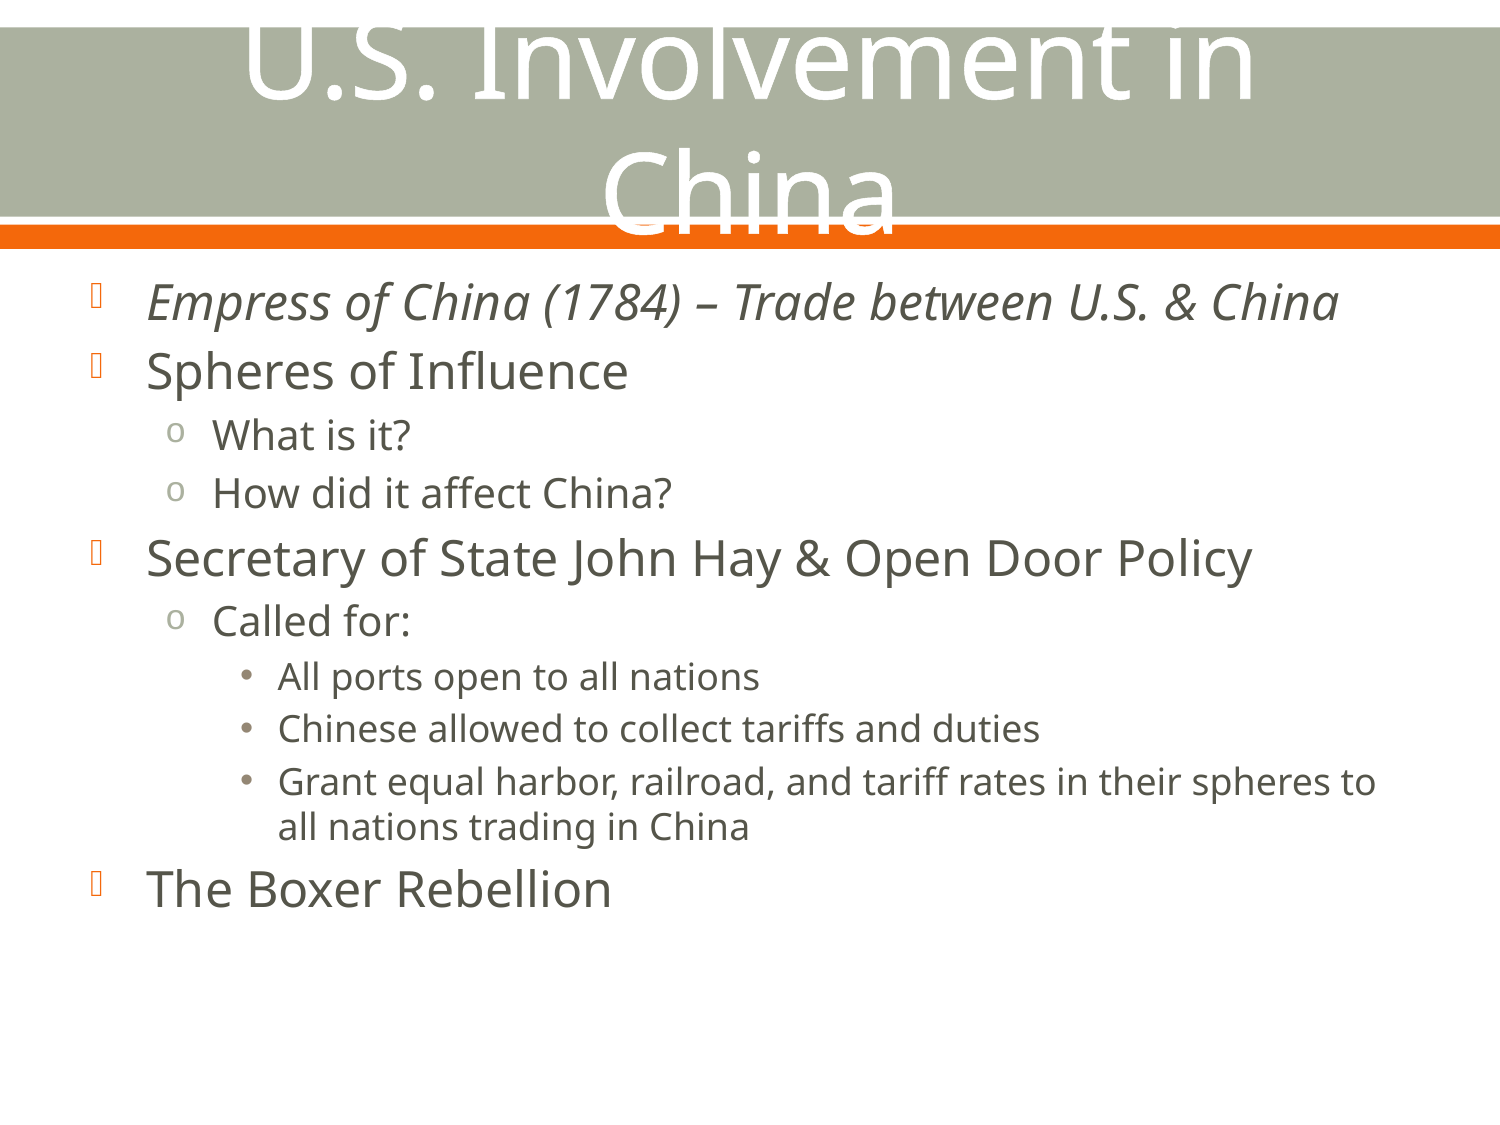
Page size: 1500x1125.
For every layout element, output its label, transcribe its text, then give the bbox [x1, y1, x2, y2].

list Empress of China (1784) – Trade between U.S. & China Spheres of Influence What is it? How did it affect China? Secretary of State John Hay & Open Door Policy Called for: All ports open to all nations Chinese allowed to collect tariffs and duties Grant equal harbor, railroad, and tariff rates in their spheres to all nations trading in China The Boxer Rebellion [75, 262, 1425, 1005]
title U.S. Involvement in China [75, 29, 1425, 213]
